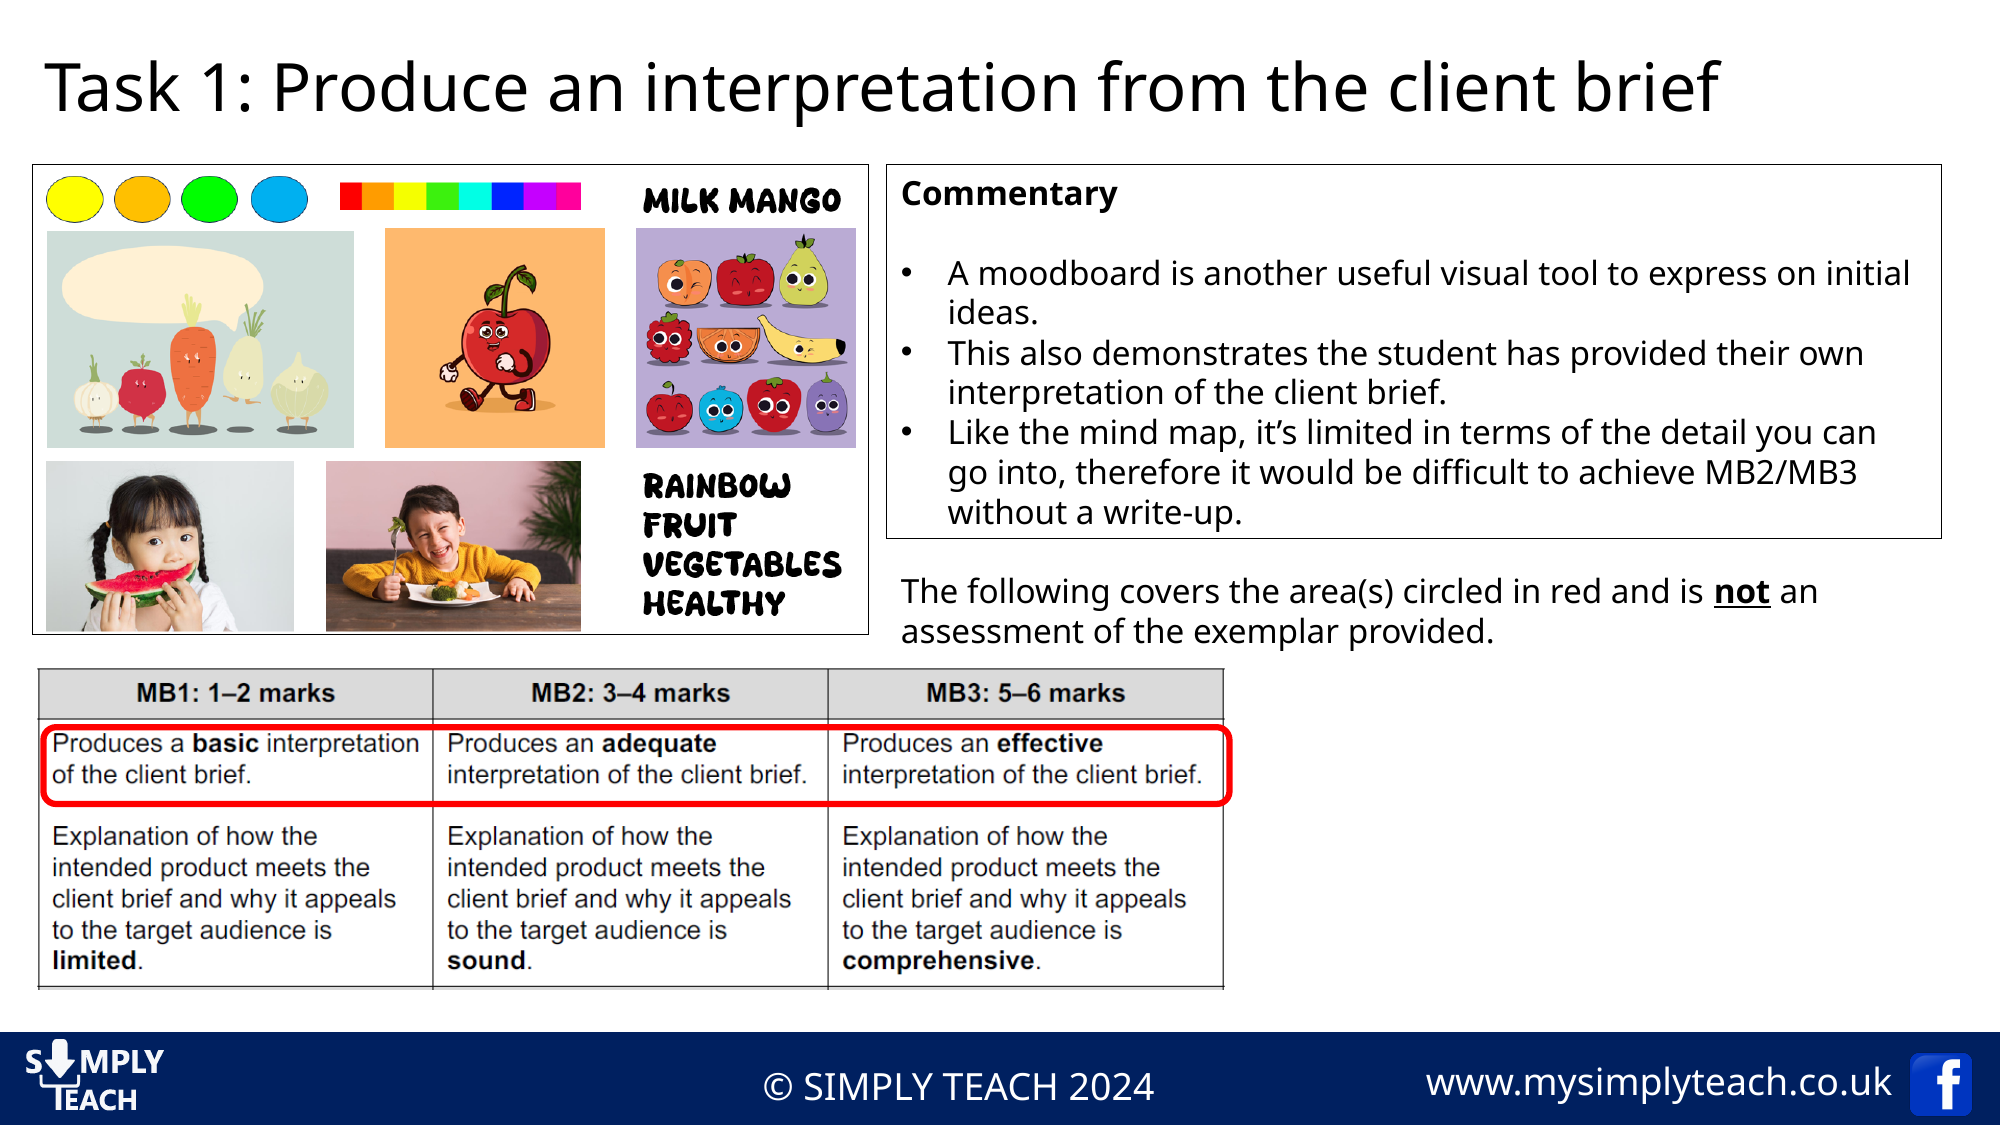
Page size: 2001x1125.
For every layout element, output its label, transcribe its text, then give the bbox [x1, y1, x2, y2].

picture [1907, 1050, 1976, 1119]
text_box [0, 1032, 2000, 1125]
picture [32, 164, 869, 635]
picture [29, 659, 1230, 990]
text_box Task 1: Produce an interpretation from the client brief [29, 37, 1942, 133]
text_box The following covers the area(s) circled in red and is not an assessment of the exemplar provided. [886, 562, 1942, 657]
picture [15, 1033, 182, 1122]
text_box © SIMPLY TEACH 2024 [621, 1055, 1296, 1115]
text_box www.mysimplyteach.co.uk [1411, 1050, 1907, 1111]
text_box Commentary A moodboard is another useful visual tool to express on initial ideas. This also demonstrates the student has provided their own interpretation of the client brief. Like the mind map, it’s limited in terms of the detail you can go into, therefore it would be difficult to achieve MB2/MB3 without a write-up. [886, 164, 1942, 539]
